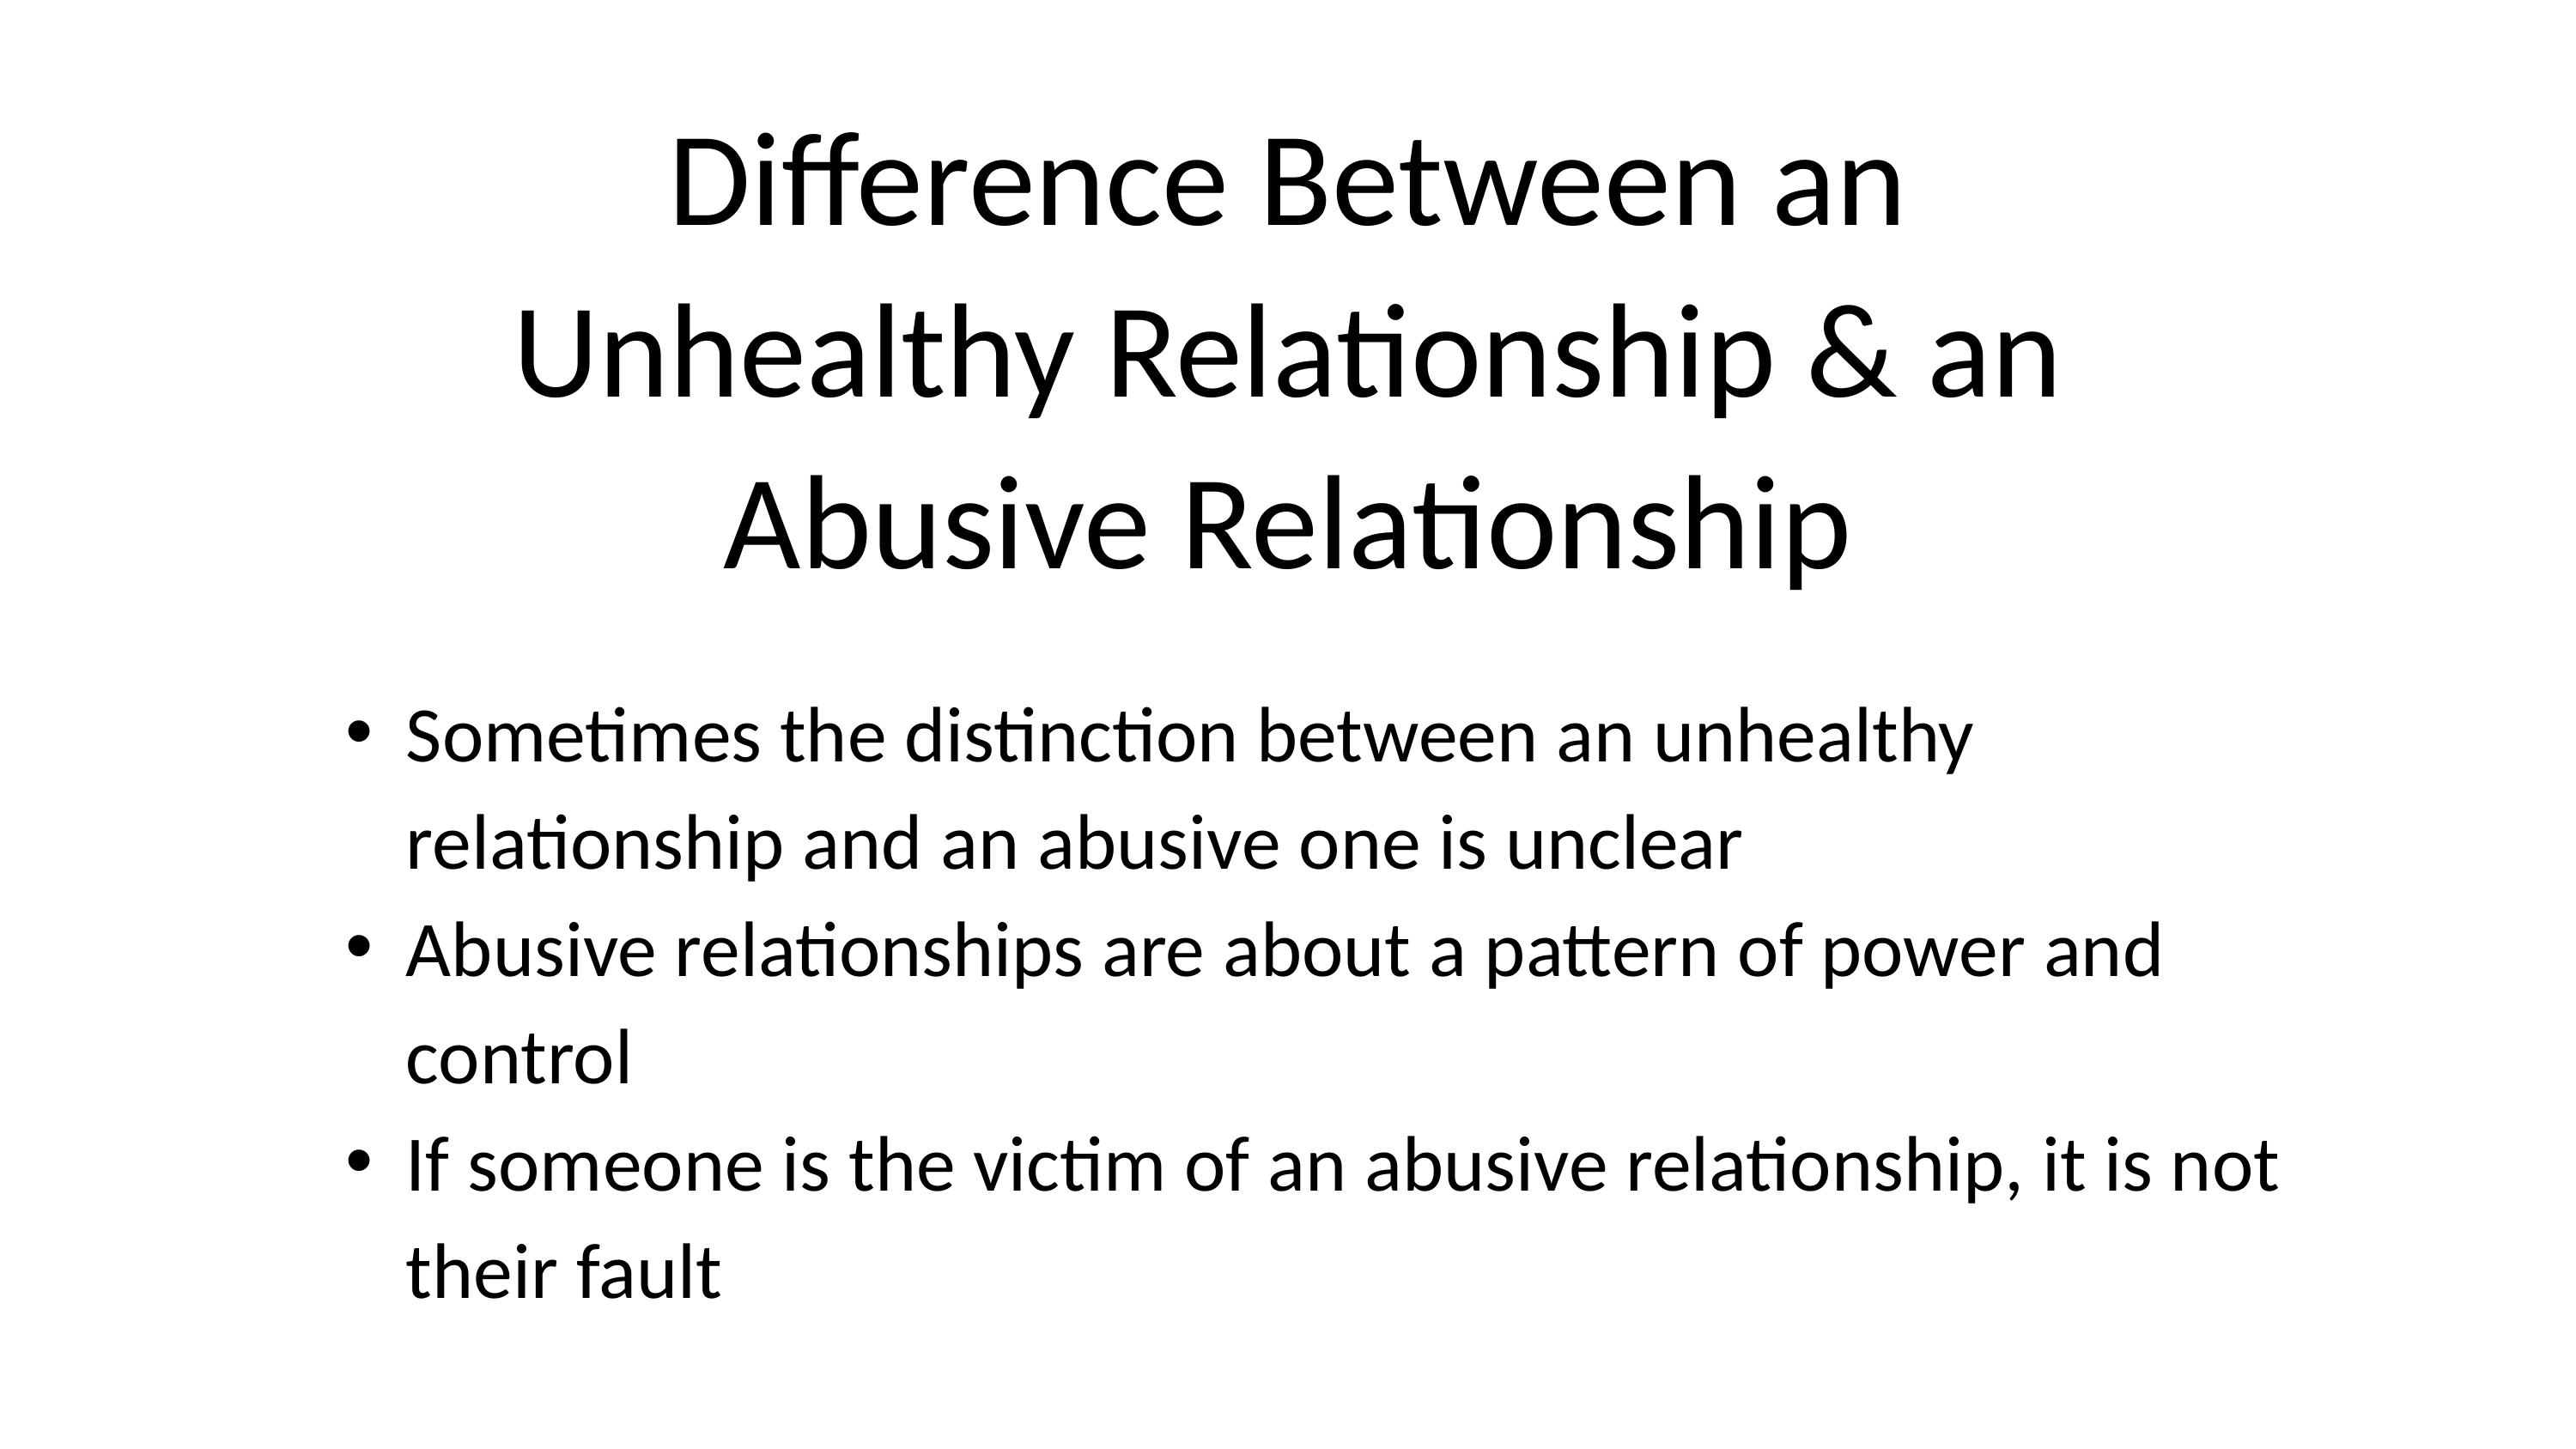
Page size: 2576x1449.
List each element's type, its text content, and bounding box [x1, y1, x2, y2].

text_box Sometimes the distinction between an unhealthy relationship and an abusive one is unclear Abusive relationships are about a pattern of power and control If someone is the victim of an abusive relationship, it is not their fault [284, 670, 2292, 1315]
text_box Difference Between an Unhealthy Relationship & an Abusive Relationship [423, 80, 2153, 596]
